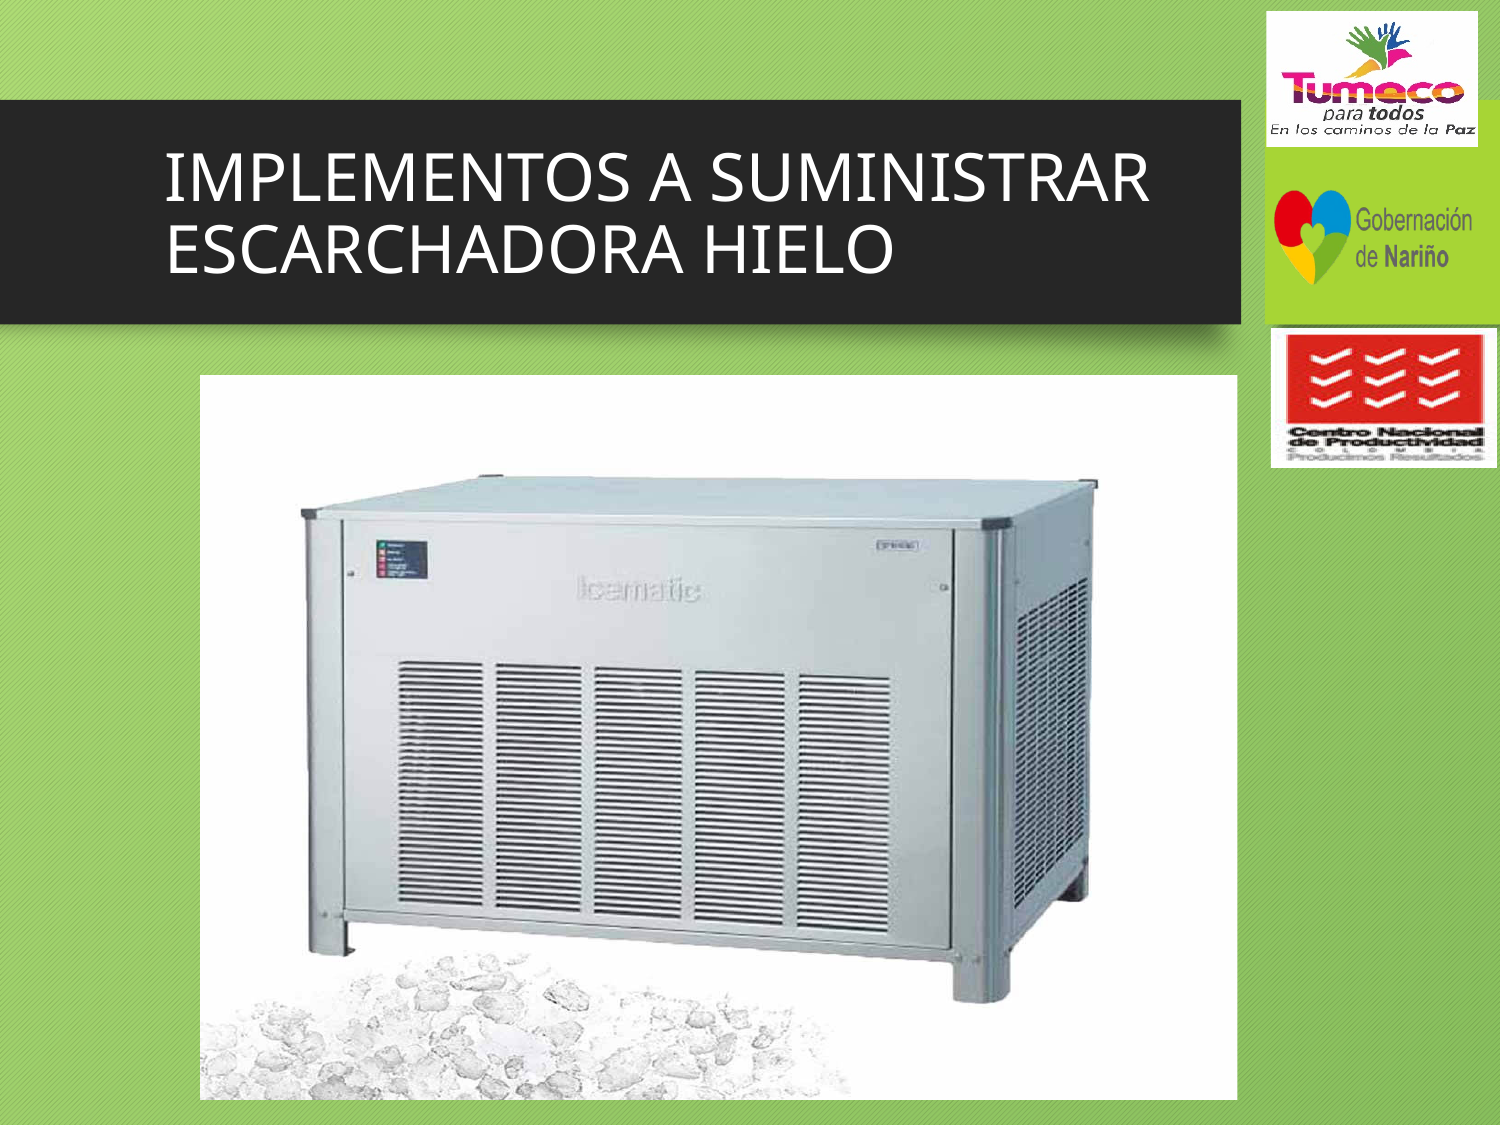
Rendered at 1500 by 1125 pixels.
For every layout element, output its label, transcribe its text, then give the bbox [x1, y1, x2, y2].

picture [0, 322, 1251, 1101]
title IMPLEMENTOS A SUMINISTRAR ESCARCHADORA HIELO [149, 124, 1500, 307]
picture [1268, 166, 1480, 287]
picture [1266, 11, 1479, 147]
picture [1265, 325, 1500, 469]
